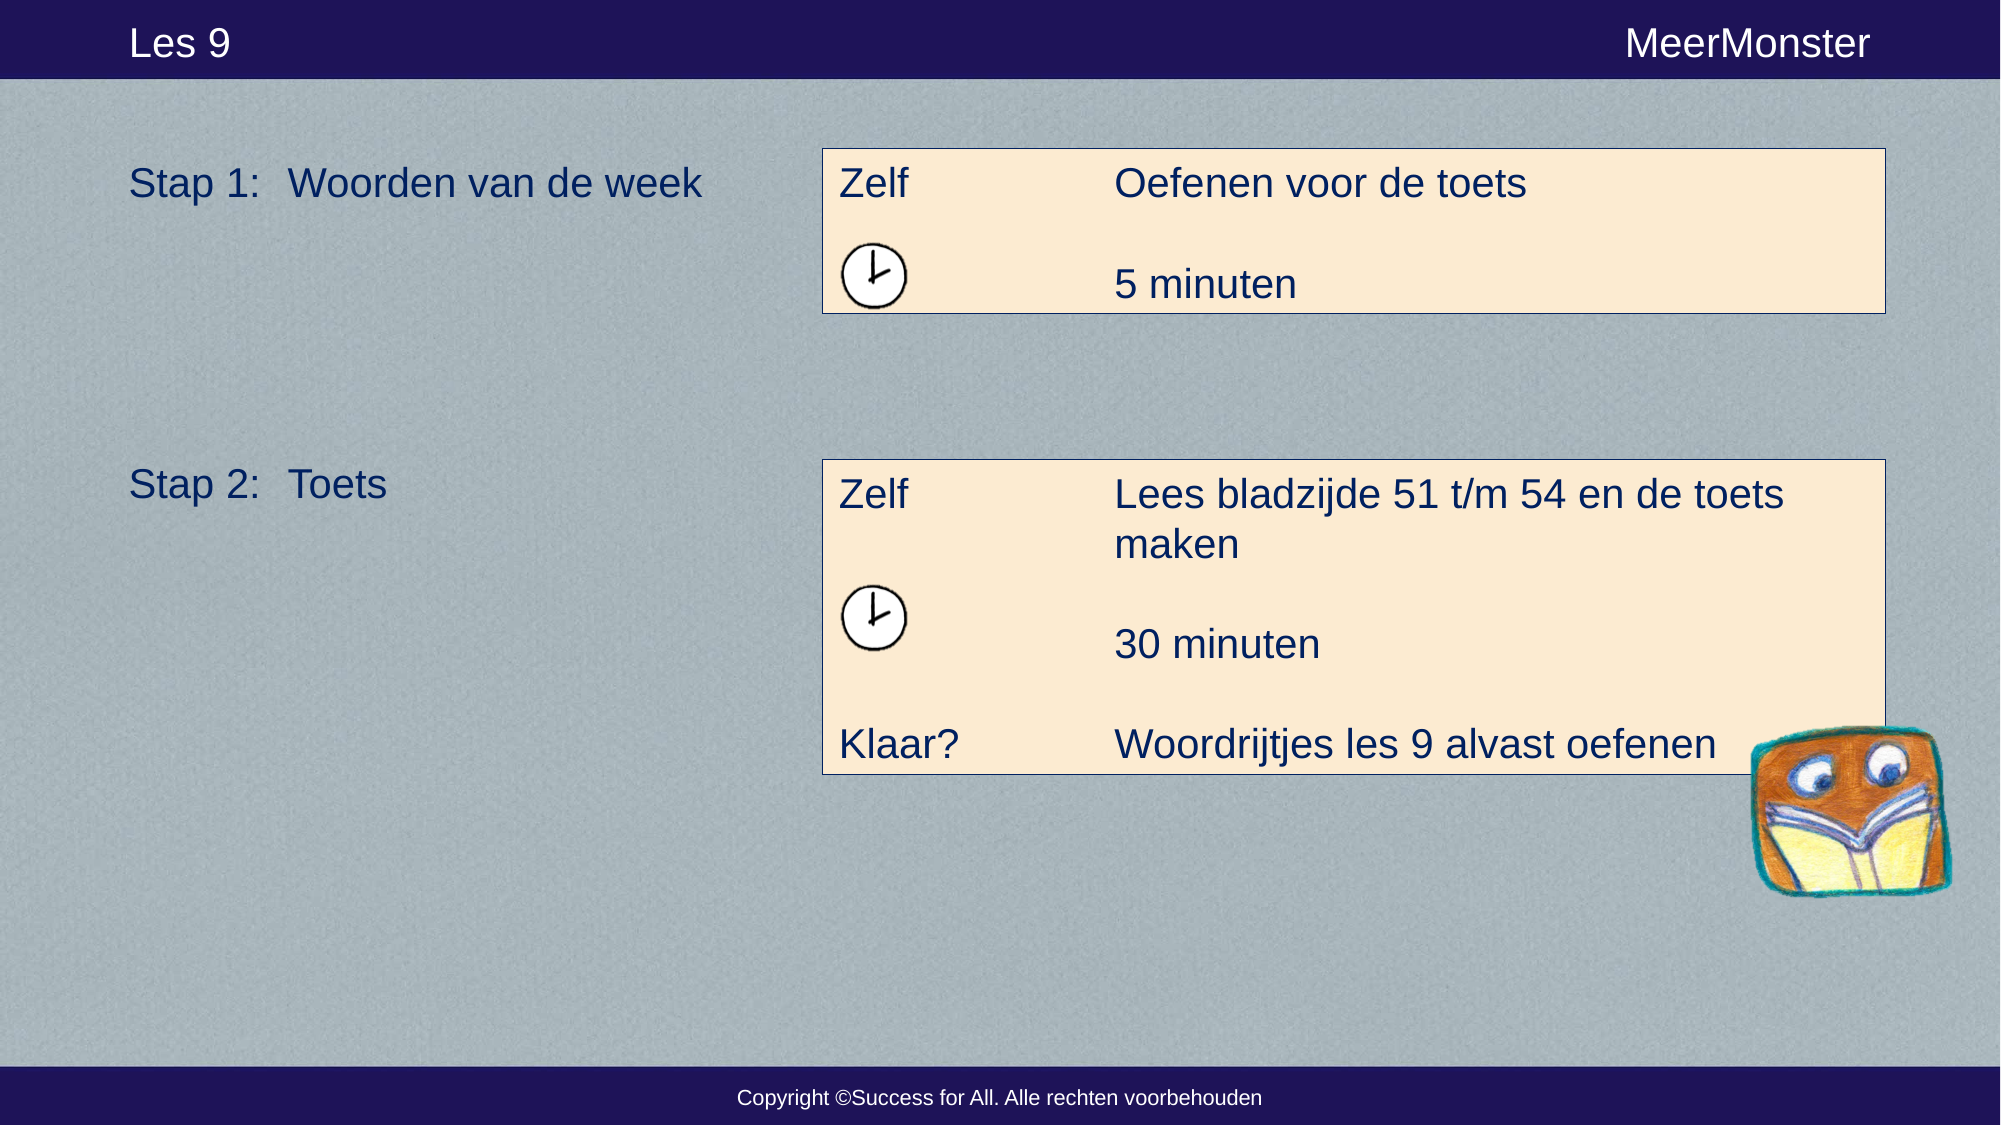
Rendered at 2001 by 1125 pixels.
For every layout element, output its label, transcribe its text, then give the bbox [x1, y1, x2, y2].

text_box Les 9 [114, 8, 354, 73]
text_box Zelf Oefenen voor de toets 5 minuten [822, 148, 1886, 314]
text_box Stap 1: Woorden van de week Stap 2: Toets [114, 148, 907, 814]
picture [0, 0, 2001, 1125]
text_box MeerMonster [999, 8, 1886, 73]
text_box Copyright ©Success for All. Alle rechten voorbehouden [0, 1076, 2000, 1125]
text_box Zelf Lees bladzijde 51 t/m 54 en de toets maken 30 minuten Klaar? Woordrijtjes les 9 alvast oefenen [822, 459, 1886, 775]
